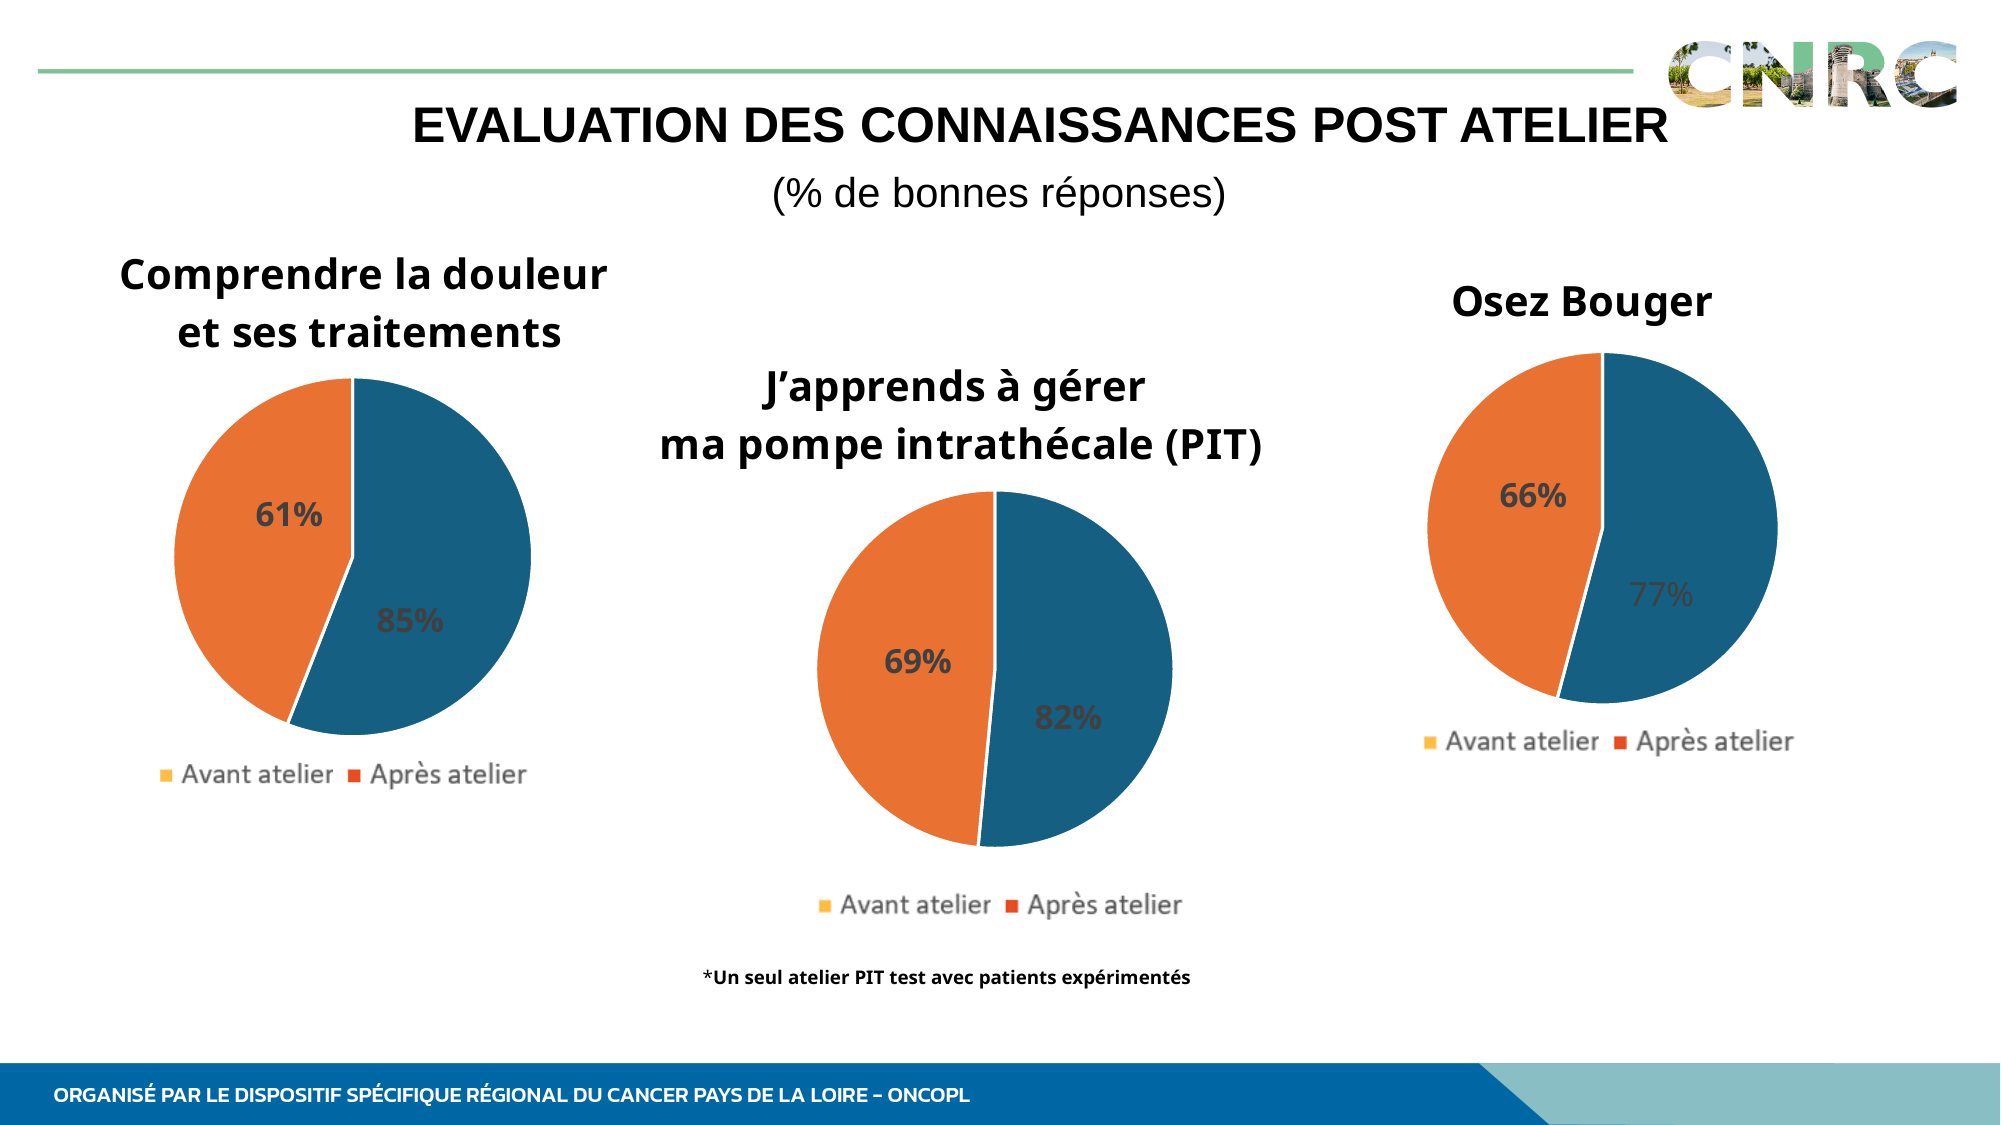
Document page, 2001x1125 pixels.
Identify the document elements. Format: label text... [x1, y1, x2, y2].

chart [10, 215, 1917, 921]
text_box (% de bonnes réponses) [756, 158, 1285, 224]
text_box *Un seul atelier PIT test avec patients expérimentés [589, 921, 1304, 1024]
title EVALUATION DES CONNAISSANCES POST ATELIER [178, 85, 1904, 167]
picture [0, 0, 2001, 1125]
